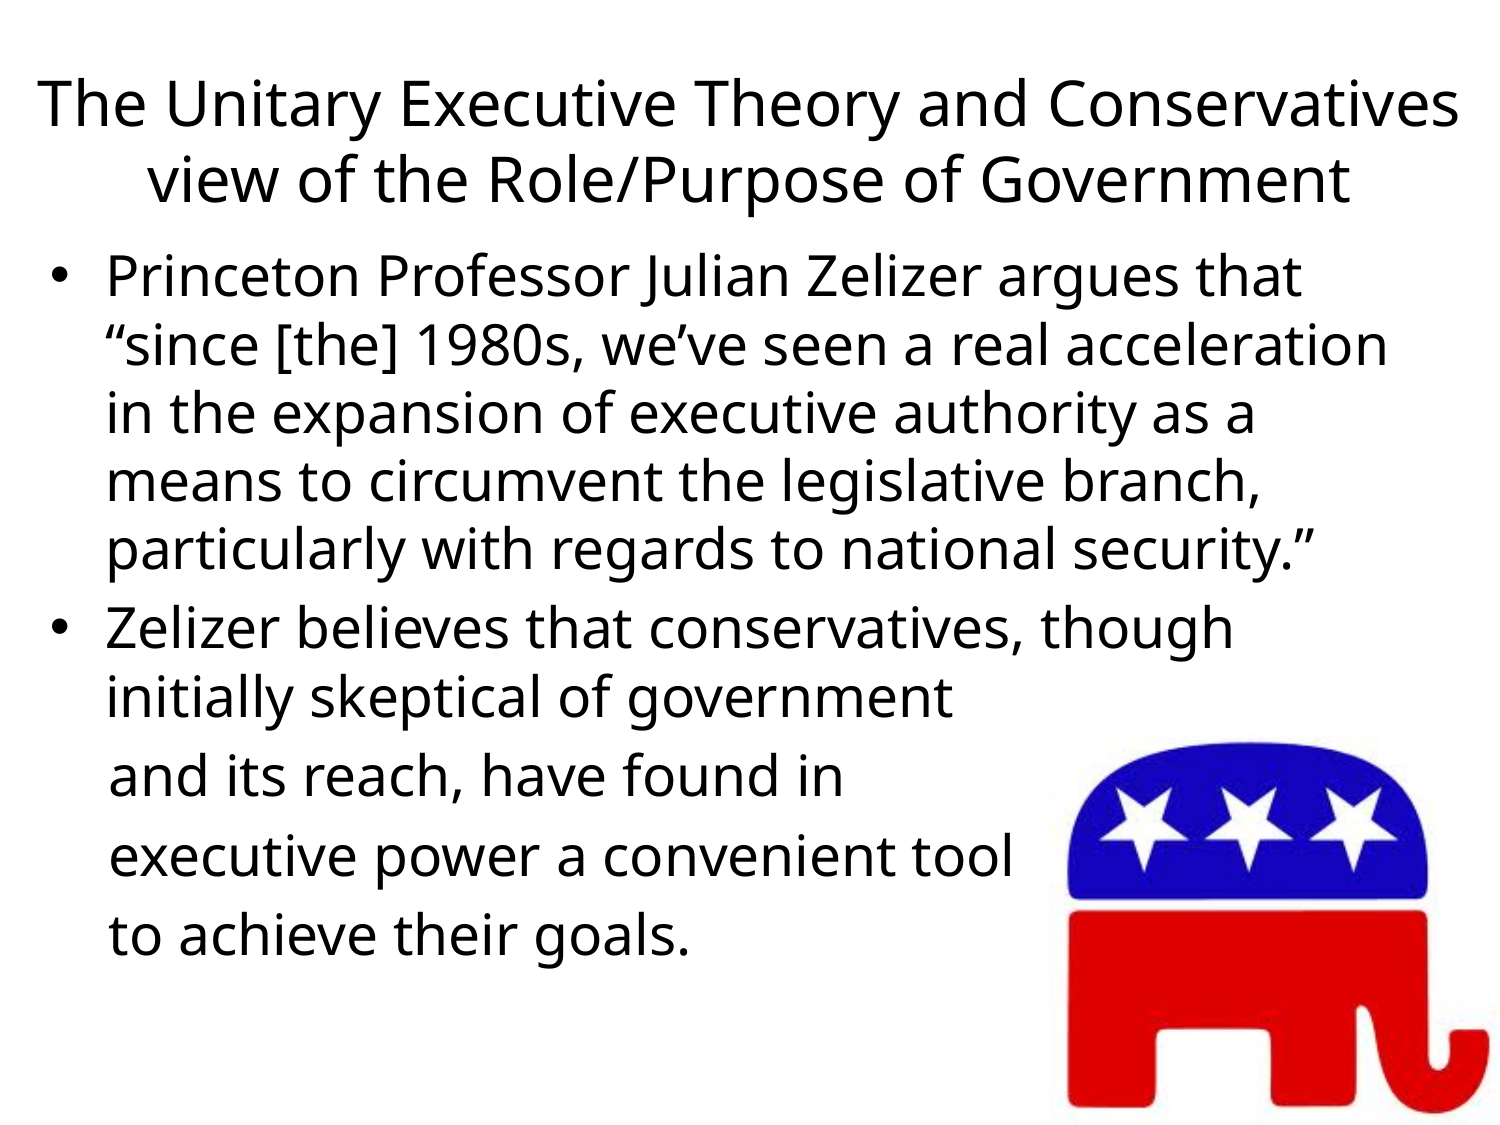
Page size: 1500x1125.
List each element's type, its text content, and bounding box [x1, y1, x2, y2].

picture [1048, 735, 1499, 1125]
list Princeton Professor Julian Zelizer argues that “since [the] 1980s, we’ve seen a real acceleration in the expansion of executive authority as a means to circumvent the legislative branch, particularly with regards to national security.” Zelizer believes that conservatives, though initially skeptical of government and its reach, have found in executive power a convenient tool to achieve their goals. [34, 232, 1448, 975]
title The Unitary Executive Theory and Conservatives view of the Role/Purpose of Government [0, 45, 1500, 233]
